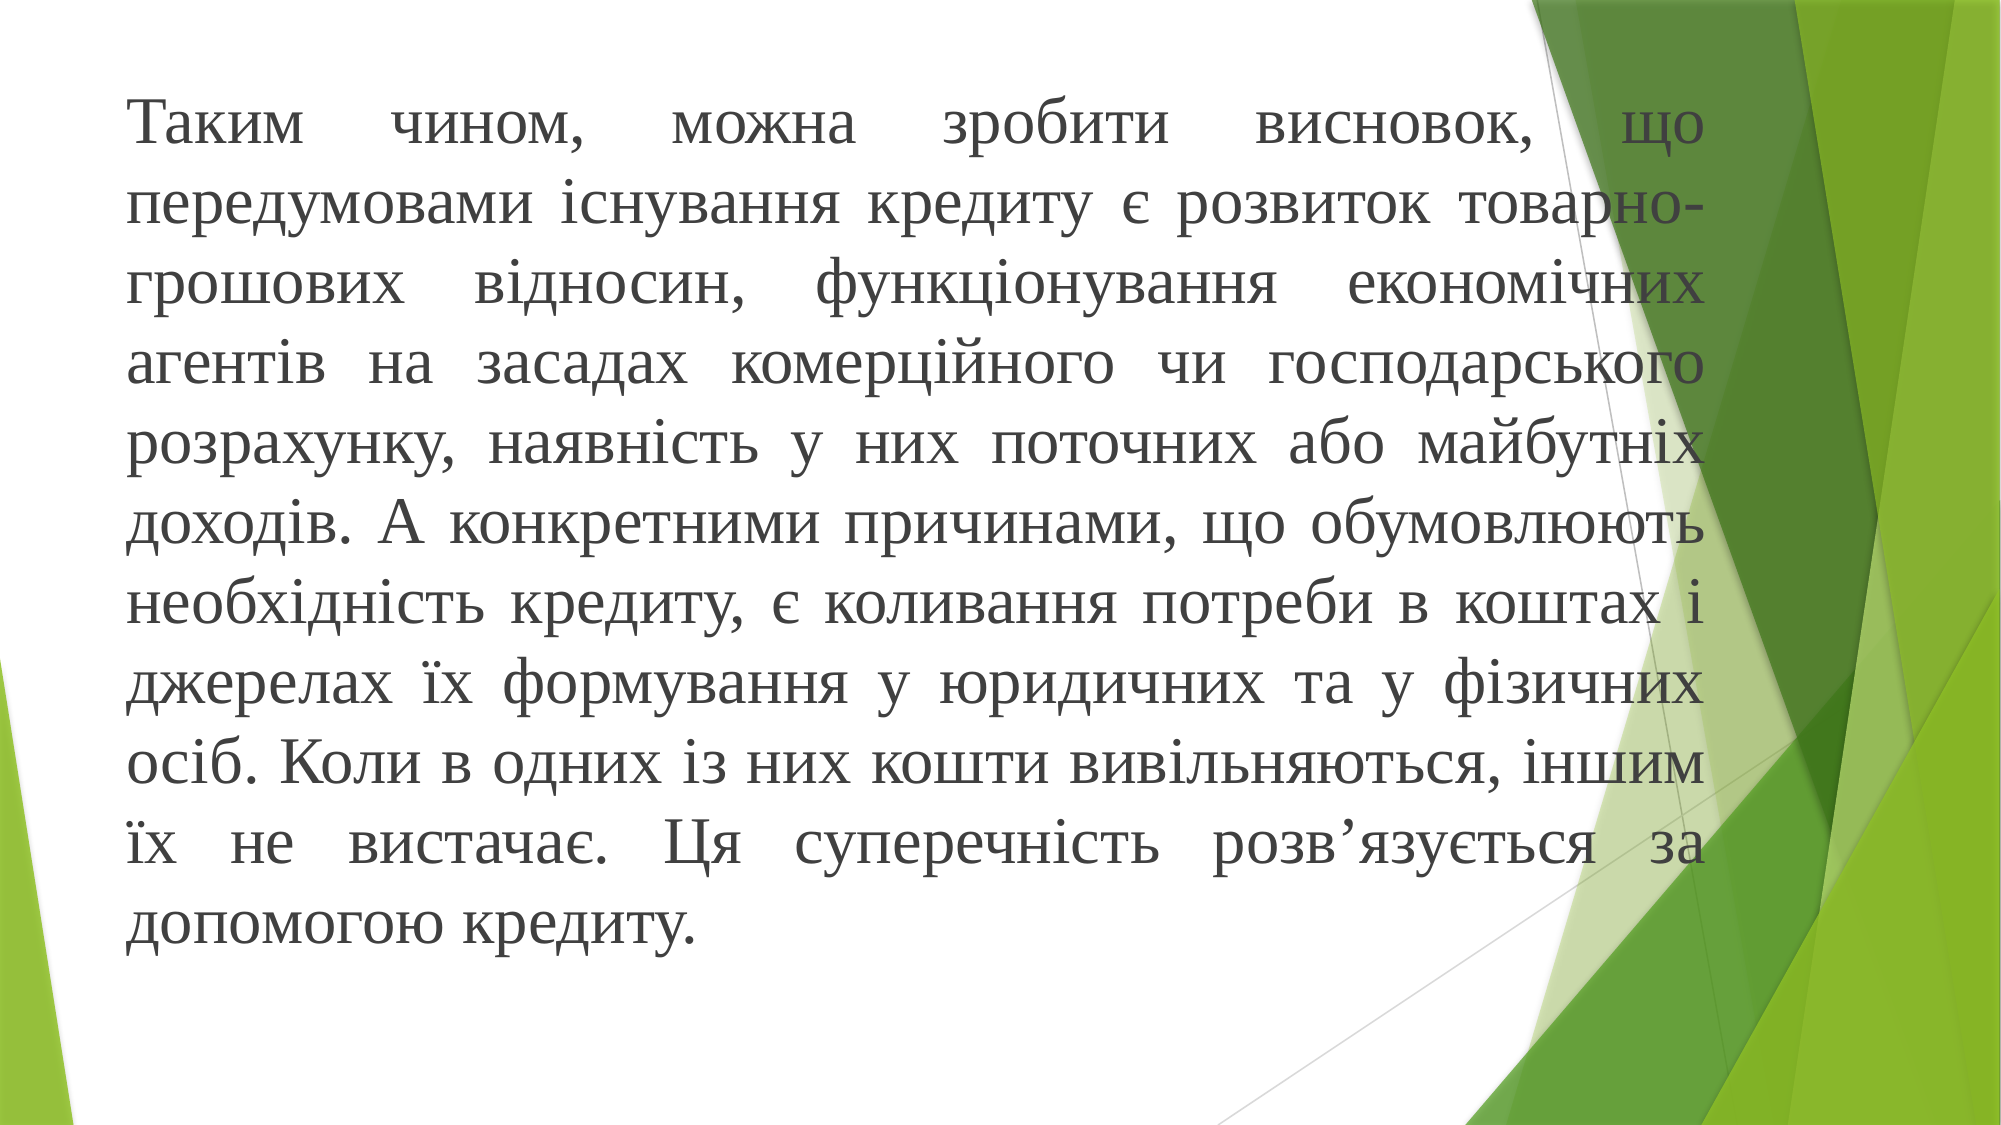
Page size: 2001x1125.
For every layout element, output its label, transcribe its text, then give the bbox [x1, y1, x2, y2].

list Таким чином, можна зробити висновок, що передумовами існування кредиту є розвиток товарно-грошових відносин, функціонування економічних агентів на засадах комерційного чи господарського розрахунку, наявність у них поточних або майбутніх доходів. А конкретними причинами, що обумовлюють необхідність кредиту, є коливання потреби в коштах і джерелах їх формування у юридичних та у фізичних осіб. Коли в одних із них кошти вивільняються, іншим їх не вистачає. Ця суперечність розв’язується за допомогою кредиту. [111, 69, 1723, 1053]
